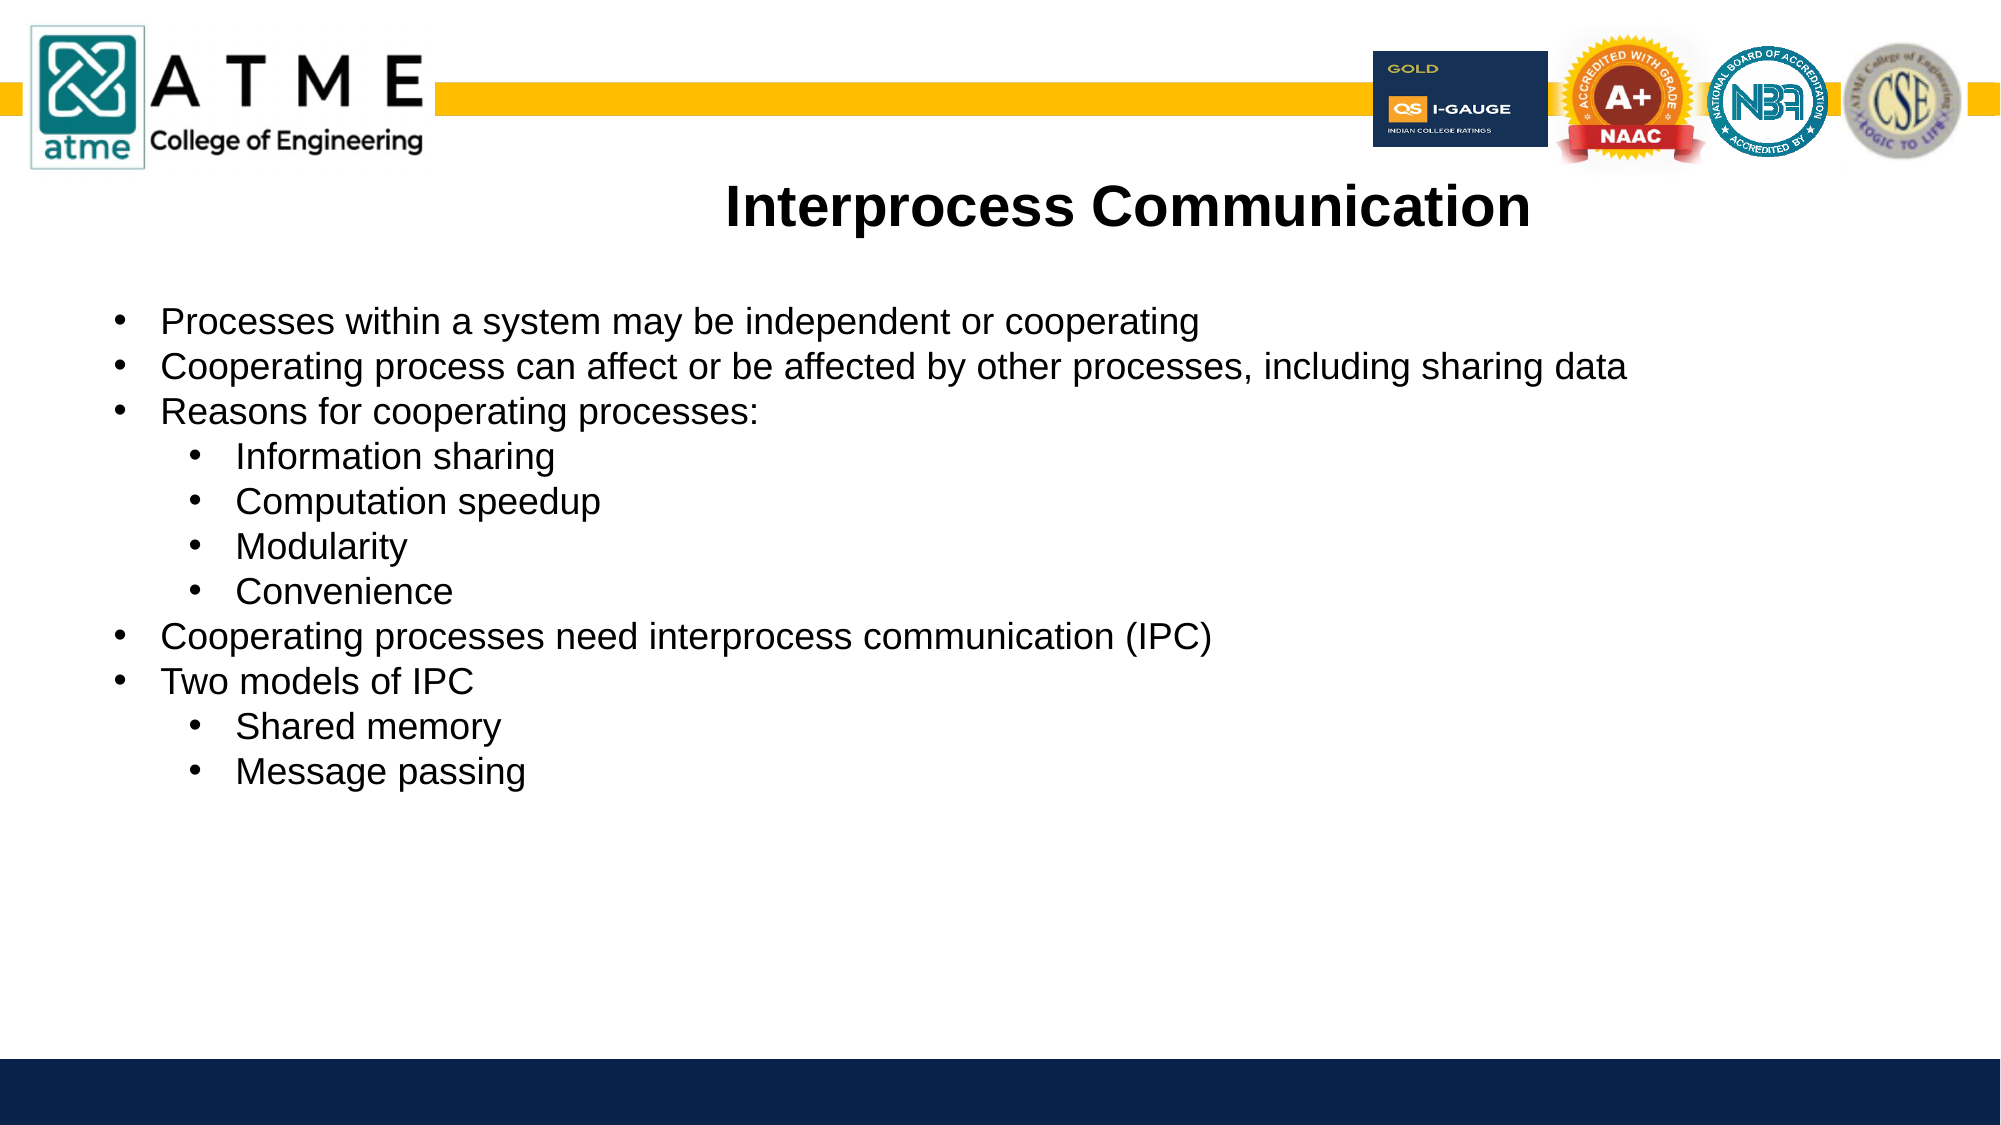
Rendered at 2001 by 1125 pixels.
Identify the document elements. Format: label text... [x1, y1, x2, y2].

picture [22, 15, 435, 178]
text_box Processes within a system may be independent or cooperating Cooperating process can affect or be affected by other processes, including sharing data Reasons for cooperating processes: Information sharing Computation speedup Modularity Convenience Cooperating processes need interprocess communication (IPC) Two models of IPC Shared memory Message passing [98, 289, 1643, 844]
text_box Interprocess Communication [711, 160, 1548, 246]
picture [0, 1059, 2001, 1125]
picture [1840, 26, 1968, 176]
picture [1373, 20, 1828, 180]
